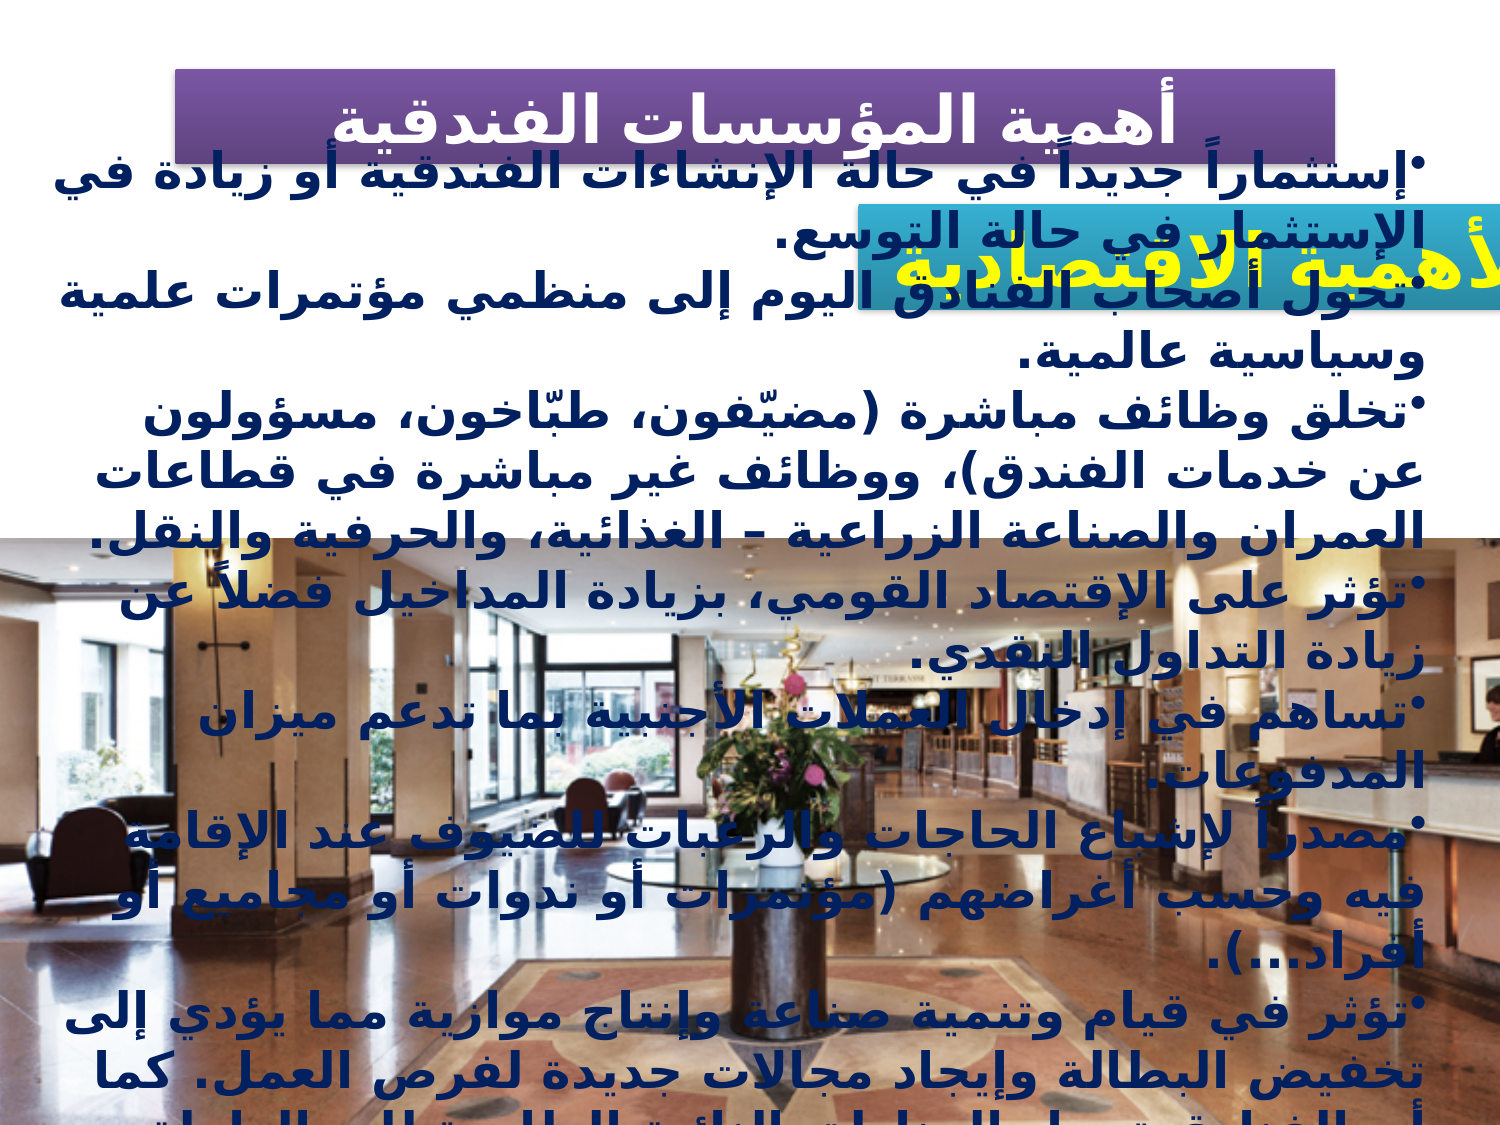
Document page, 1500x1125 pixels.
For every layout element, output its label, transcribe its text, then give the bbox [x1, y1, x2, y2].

text_box الأهمية الاقتصادية [1443, 204, 1500, 310]
picture [0, 538, 1500, 1125]
list إستثماراً جديداً في حالة الإنشاءات الفندقية أو زيادة في الإستثمار في حالة التوسع. تحول أصحاب الفنادق اليوم إلى منظمي مؤتمرات علمية وسياسية عالمية. تخلق وظائف مباشرة (مضيّفون، طبّاخون، مسؤولون عن خدمات الفندق)، ووظائف غير مباشرة في قطاعات العمران والصناعة الزراعية – الغذائية، والحرفية والنقل. تؤثر على الإقتصاد القومي، بزيادة المداخيل فضلاً عن زيادة التداول النقدي. تساهم في إدخال العملات الأجنبية بما تدعم ميزان المدفوعات. مصدراً لإشباع الحاجات والرغبات للضيوف عند الإقامة فيه وحسب أغراضهم (مؤتمرات أو ندوات أو مجاميع أو أفراد...). تؤثر في قيام وتنمية صناعة وإنتاج موازية مما يؤدي إلى تخفيض البطالة وإيجاد مجالات جديدة لفرص العمل. كما أن الفنادق تحول المناطق النائية الطاردة لليد العاملة إلى جاذبة لها. [36, 131, 1443, 537]
text_box أهمية المؤسسات الفندقية [175, 69, 1336, 131]
